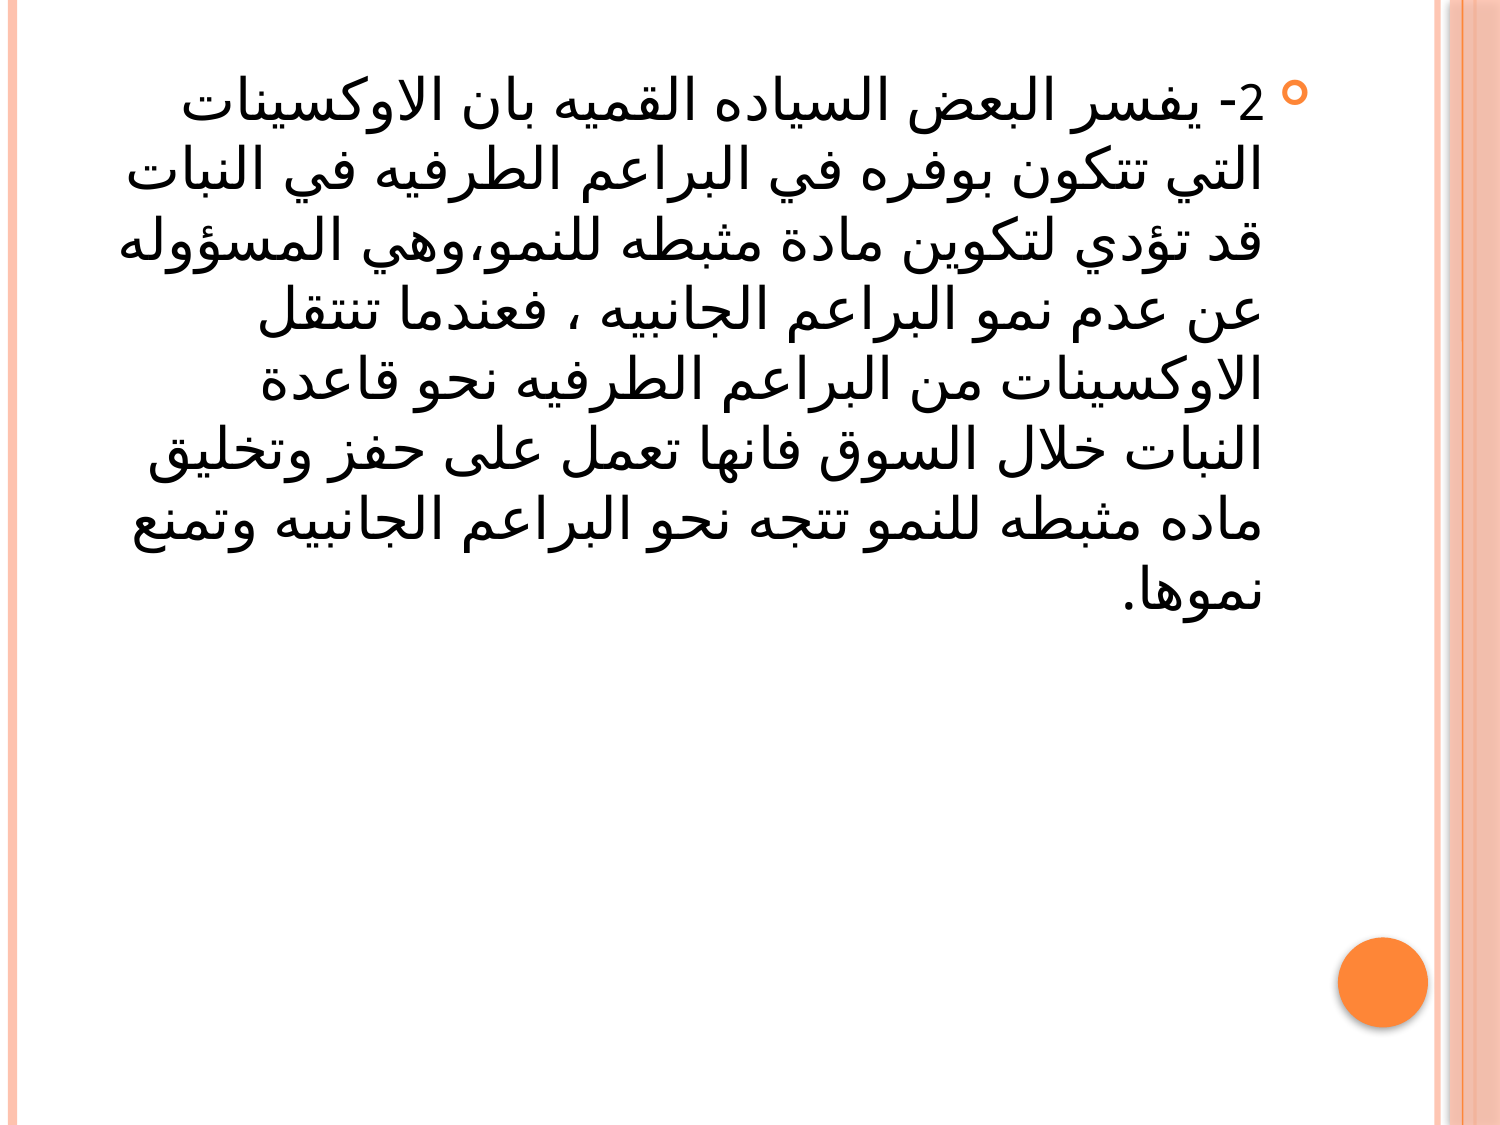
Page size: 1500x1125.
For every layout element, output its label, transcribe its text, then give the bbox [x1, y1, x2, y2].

list 2- يفسر البعض السياده القميه بان الاوكسينات التي تتكون بوفره في البراعم الطرفيه في النبات قد تؤدي لتكوين مادة مثبطه للنمو،وهي المسؤوله عن عدم نمو البراعم الجانبيه ، فعندما تنتقل الاوكسينات من البراعم الطرفيه نحو قاعدة النبات خلال السوق فانها تعمل على حفز وتخليق ماده مثبطه للنمو تتجه نحو البراعم الجانبيه وتمنع نموها. [100, 54, 1326, 854]
